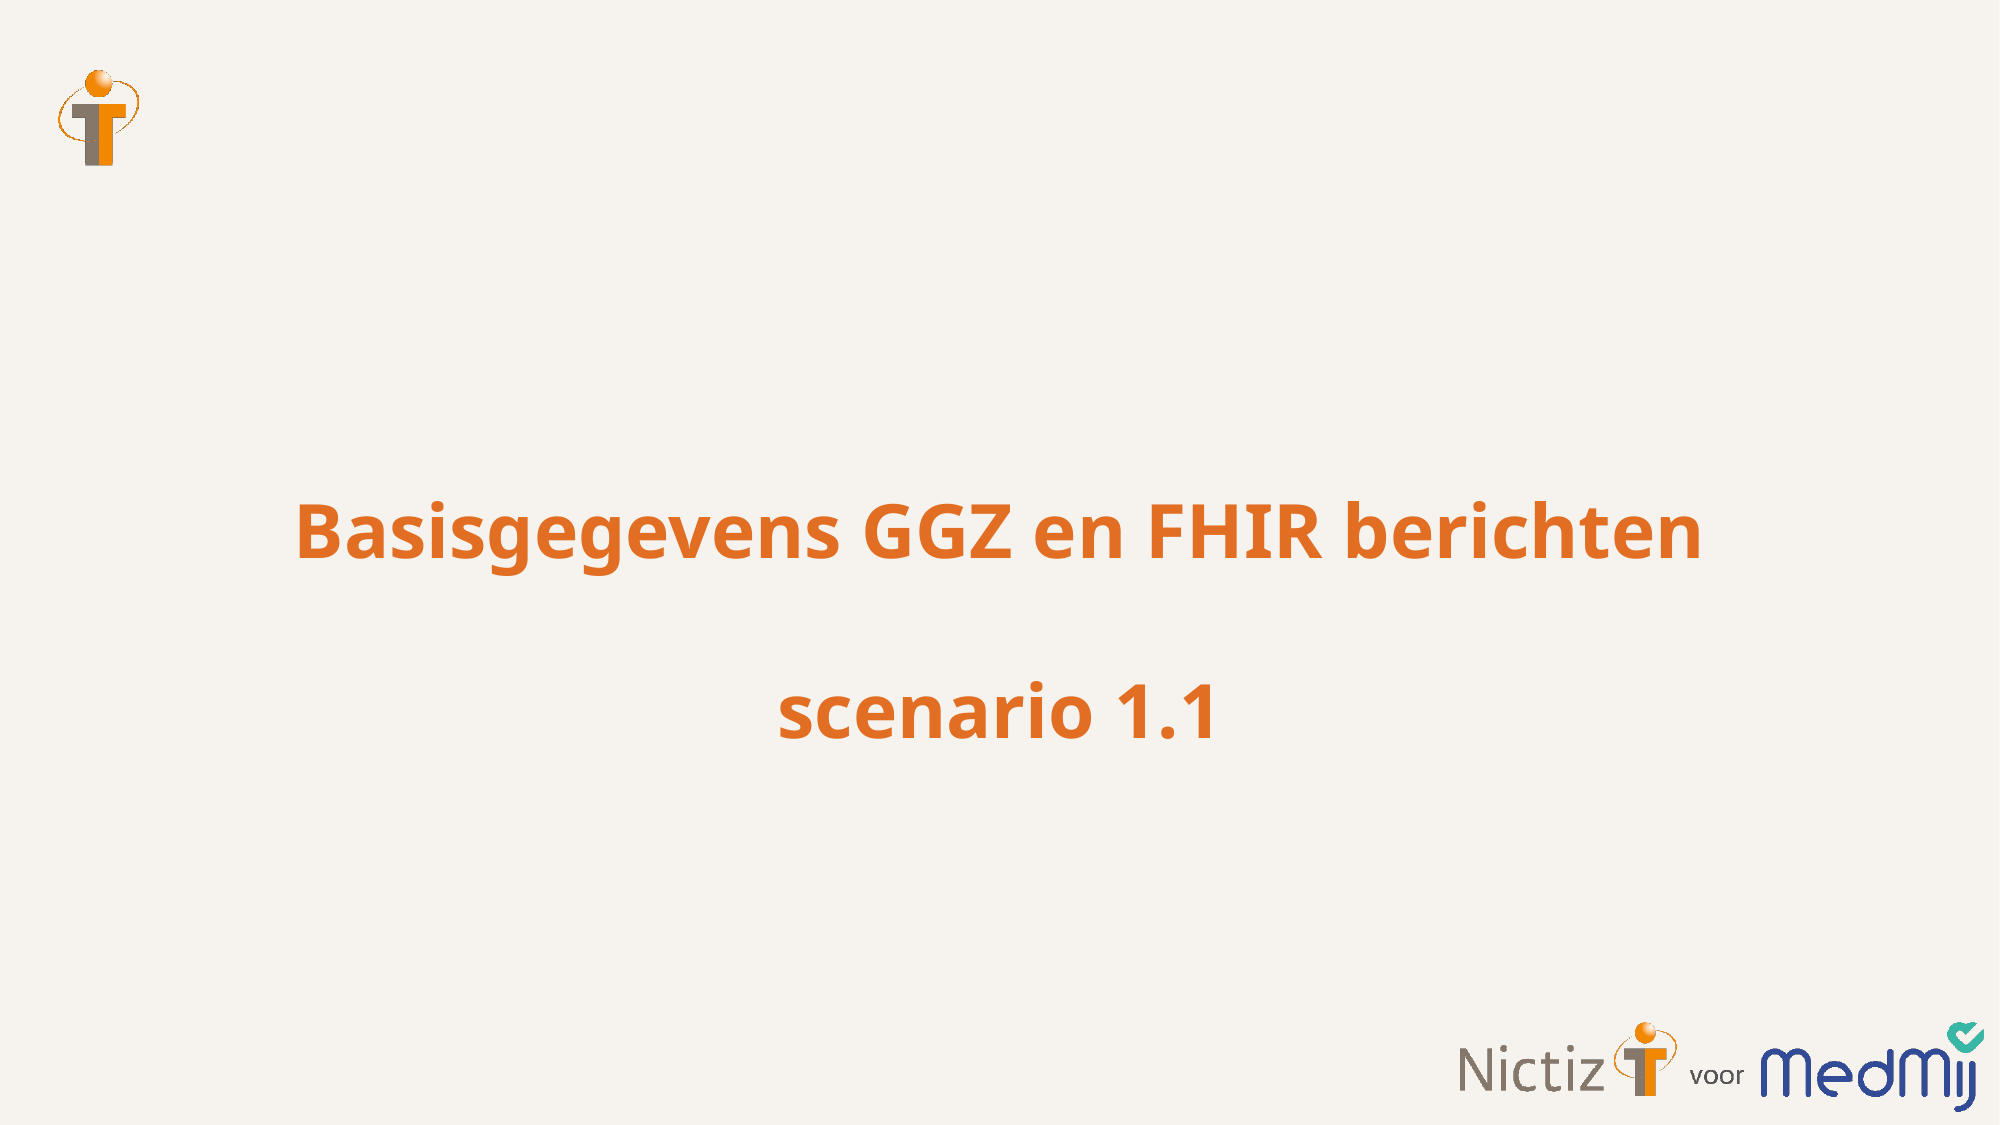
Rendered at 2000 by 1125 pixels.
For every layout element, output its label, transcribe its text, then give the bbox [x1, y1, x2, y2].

picture [50, 66, 151, 187]
title Basisgegevens GGZ en FHIR berichten scenario 1.1 [155, 386, 1844, 848]
picture [1457, 1019, 1988, 1113]
